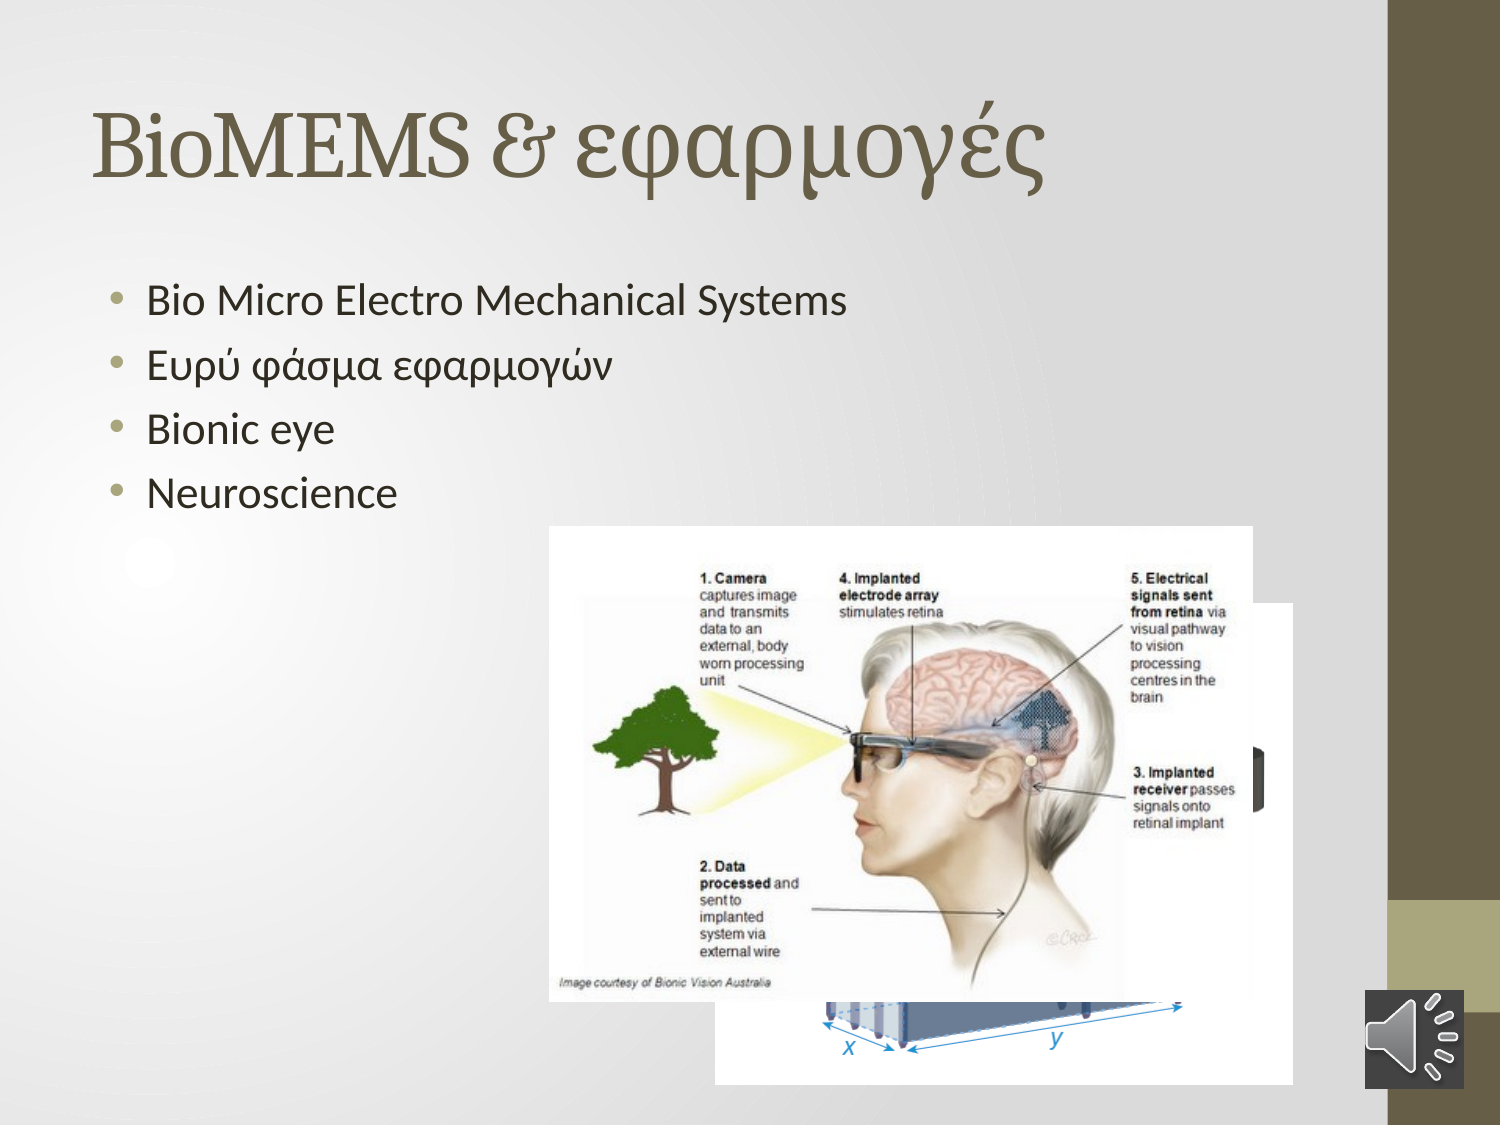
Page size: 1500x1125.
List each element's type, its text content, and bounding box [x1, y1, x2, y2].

title BioMEMS & εφαρμογές [75, 45, 1325, 233]
picture [1364, 989, 1466, 1091]
picture [548, 526, 1294, 1086]
list Bio Micro Electro Mechanical Systems Ευρύ φάσμα εφαρμογών Bionic eye Neuroscience [75, 262, 880, 1050]
